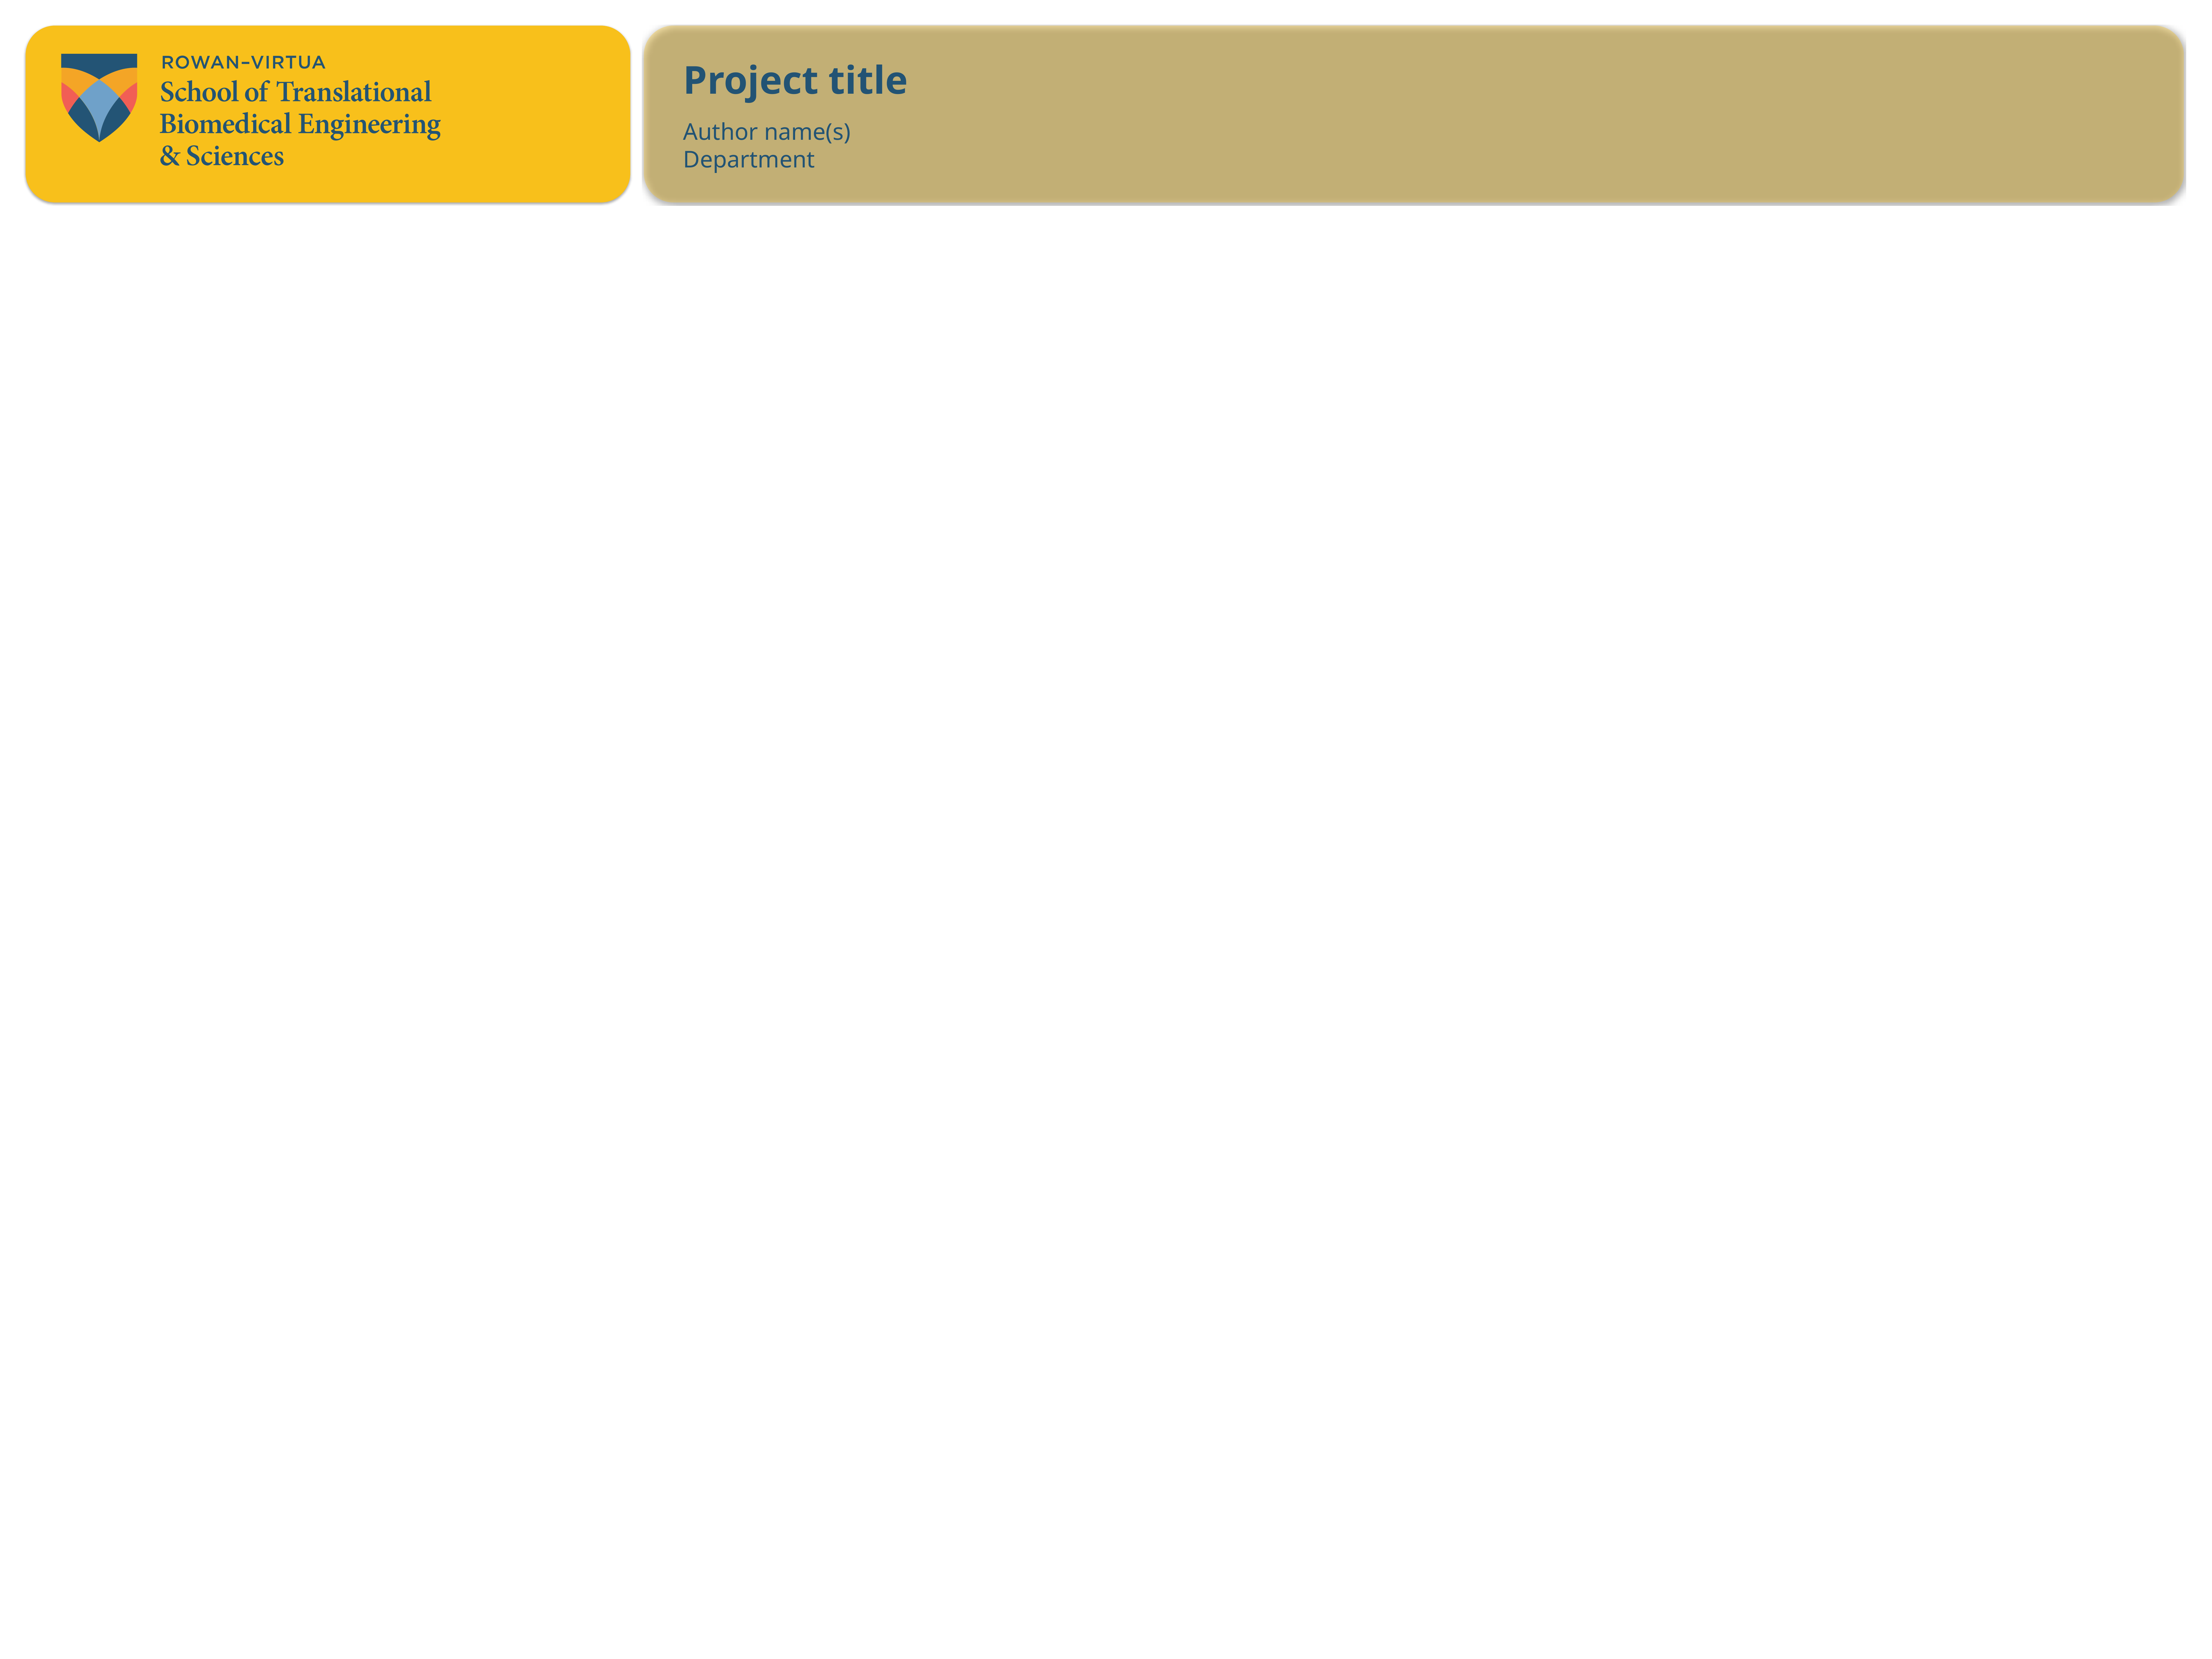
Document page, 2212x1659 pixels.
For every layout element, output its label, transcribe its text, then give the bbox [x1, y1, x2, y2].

picture [0, 25, 531, 202]
text_box Project title Author name(s) Department [678, 53, 2155, 175]
